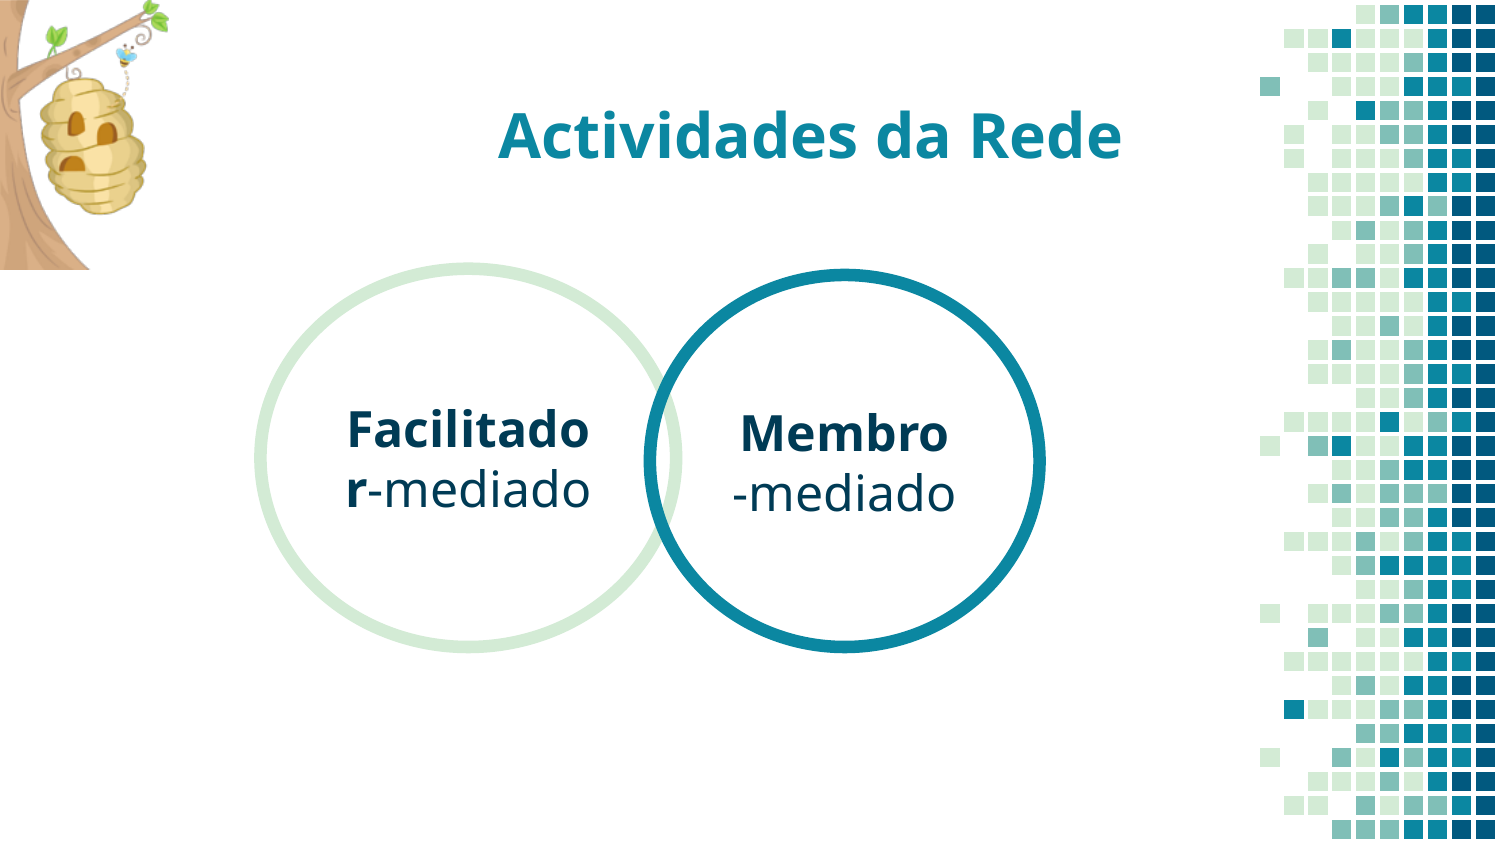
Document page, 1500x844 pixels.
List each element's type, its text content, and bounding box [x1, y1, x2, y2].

text_box Membro -mediado [649, 274, 1040, 648]
text_box Facilitador-mediado [260, 268, 663, 648]
title Actividades da Rede [374, 60, 1139, 187]
picture [0, 0, 169, 270]
